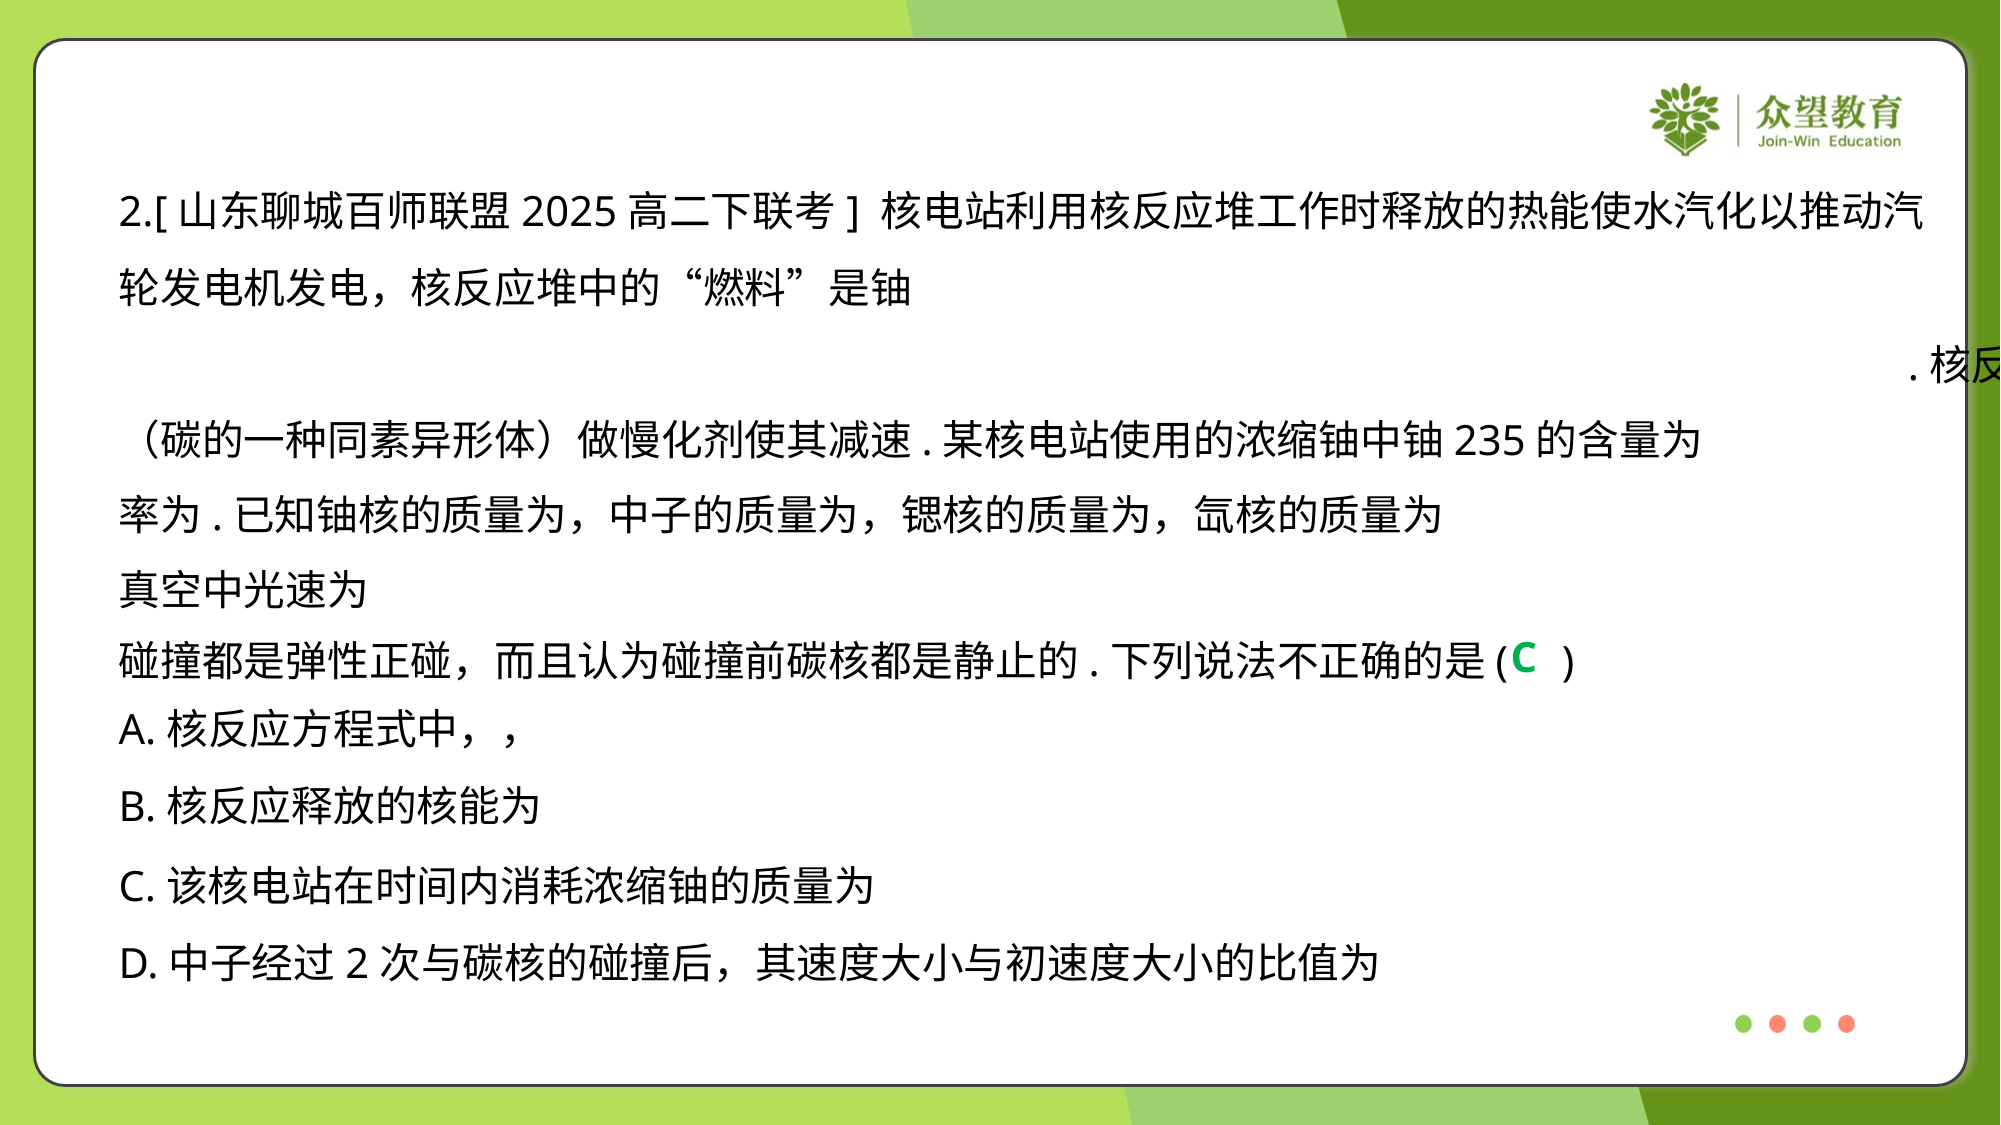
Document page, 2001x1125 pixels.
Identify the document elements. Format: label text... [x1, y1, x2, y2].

picture [0, 0, 2000, 1125]
picture [1980, 349, 2000, 358]
text_box C [1494, 610, 1554, 675]
picture [1987, 361, 2000, 372]
